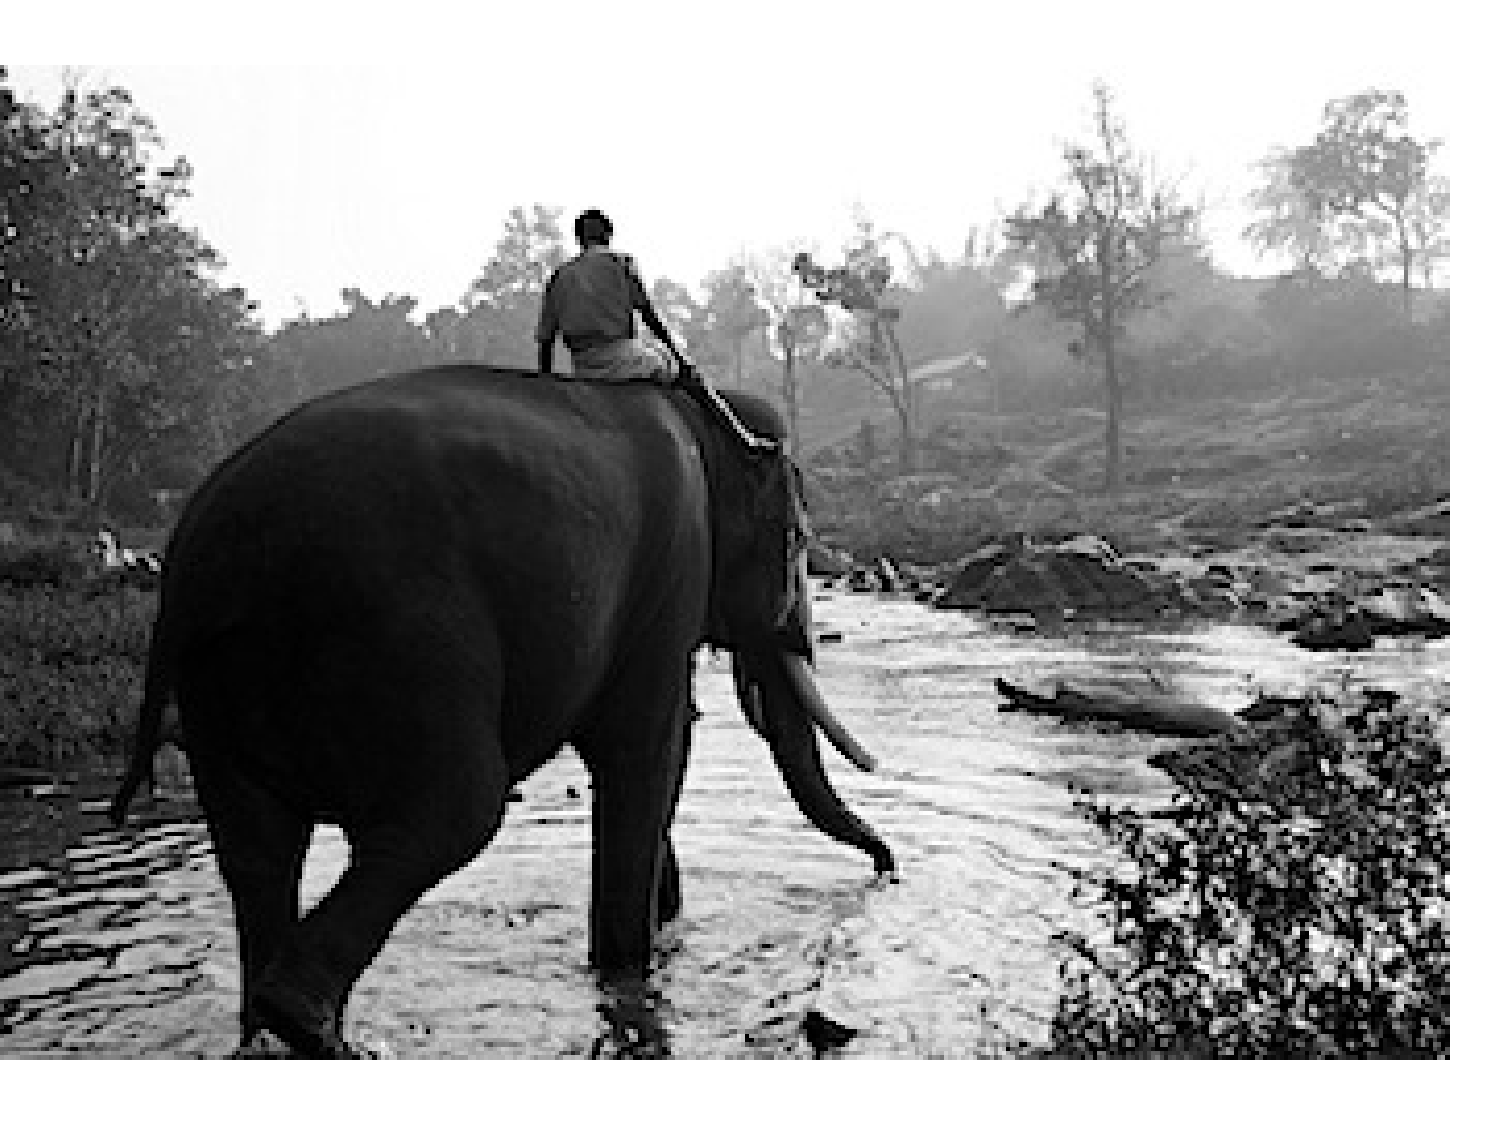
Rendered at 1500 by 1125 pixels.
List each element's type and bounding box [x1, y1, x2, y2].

picture [0, 65, 1451, 1060]
